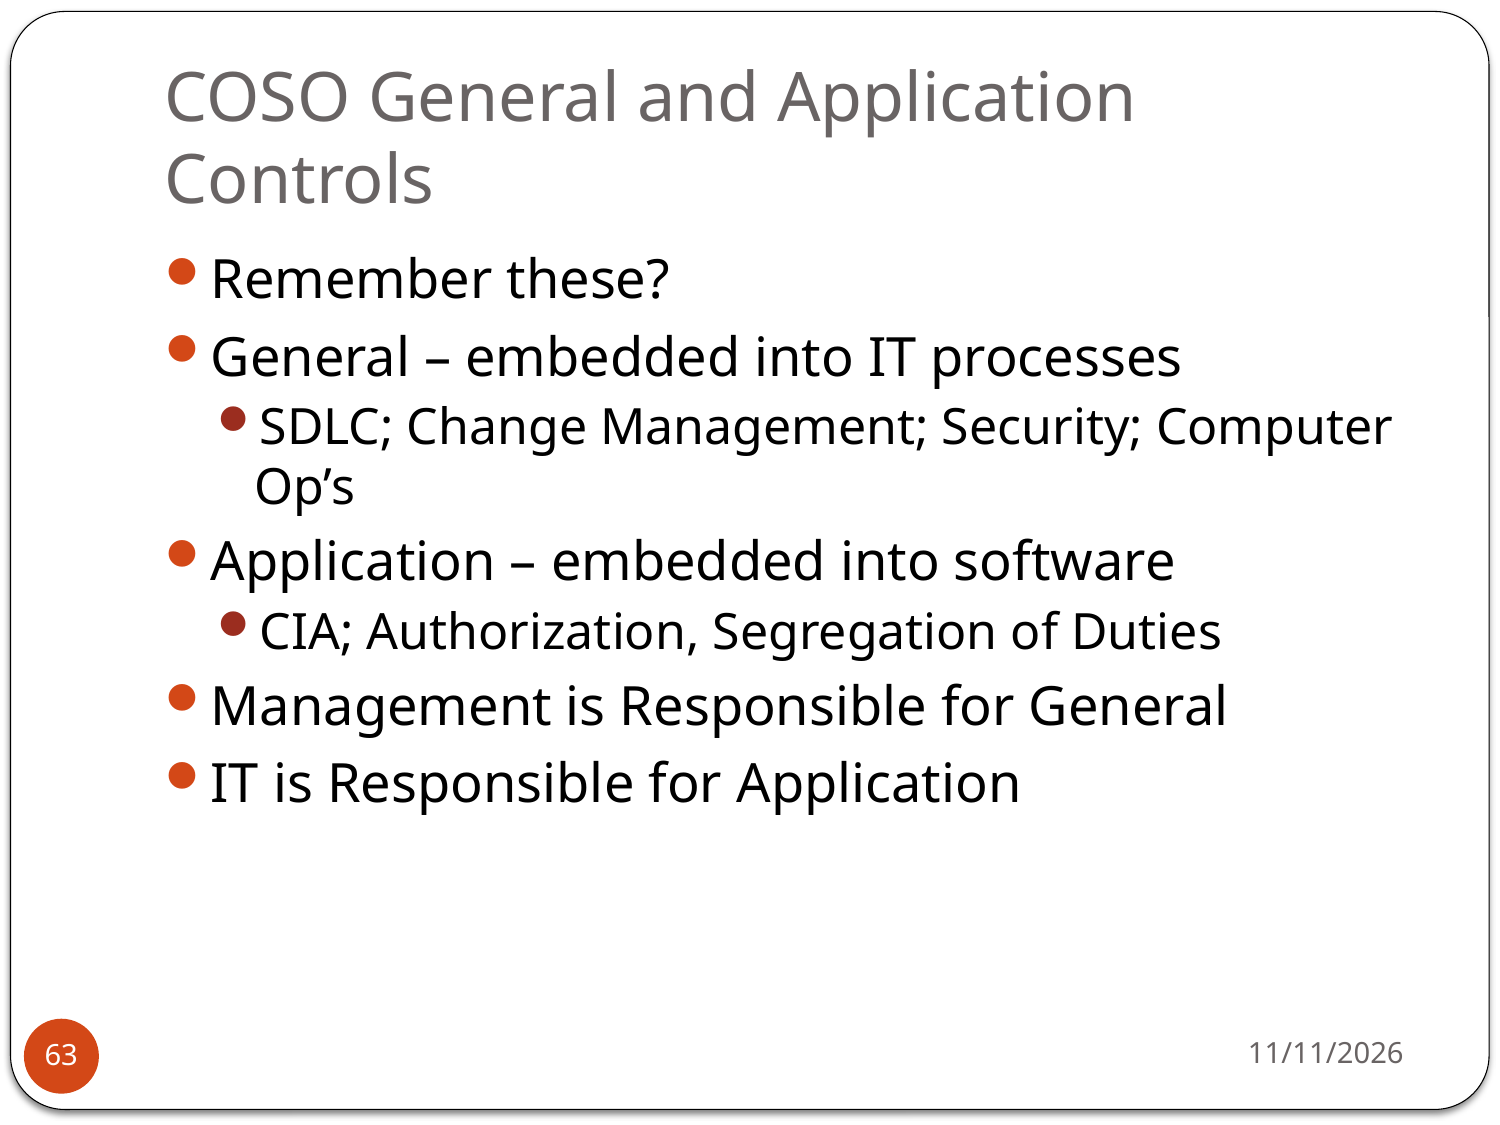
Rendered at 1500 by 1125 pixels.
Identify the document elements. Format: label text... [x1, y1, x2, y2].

slide_number 63 [23, 1018, 99, 1094]
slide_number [1012, 1015, 1419, 1094]
list Remember these? General – embedded into IT processes SDLC; Change Management; Security; Computer Op’s Application – embedded into software CIA; Authorization, Segregation of Duties Management is Responsible for General IT is Responsible for Application [150, 237, 1425, 988]
title COSO General and Application Controls [150, 45, 1425, 233]
